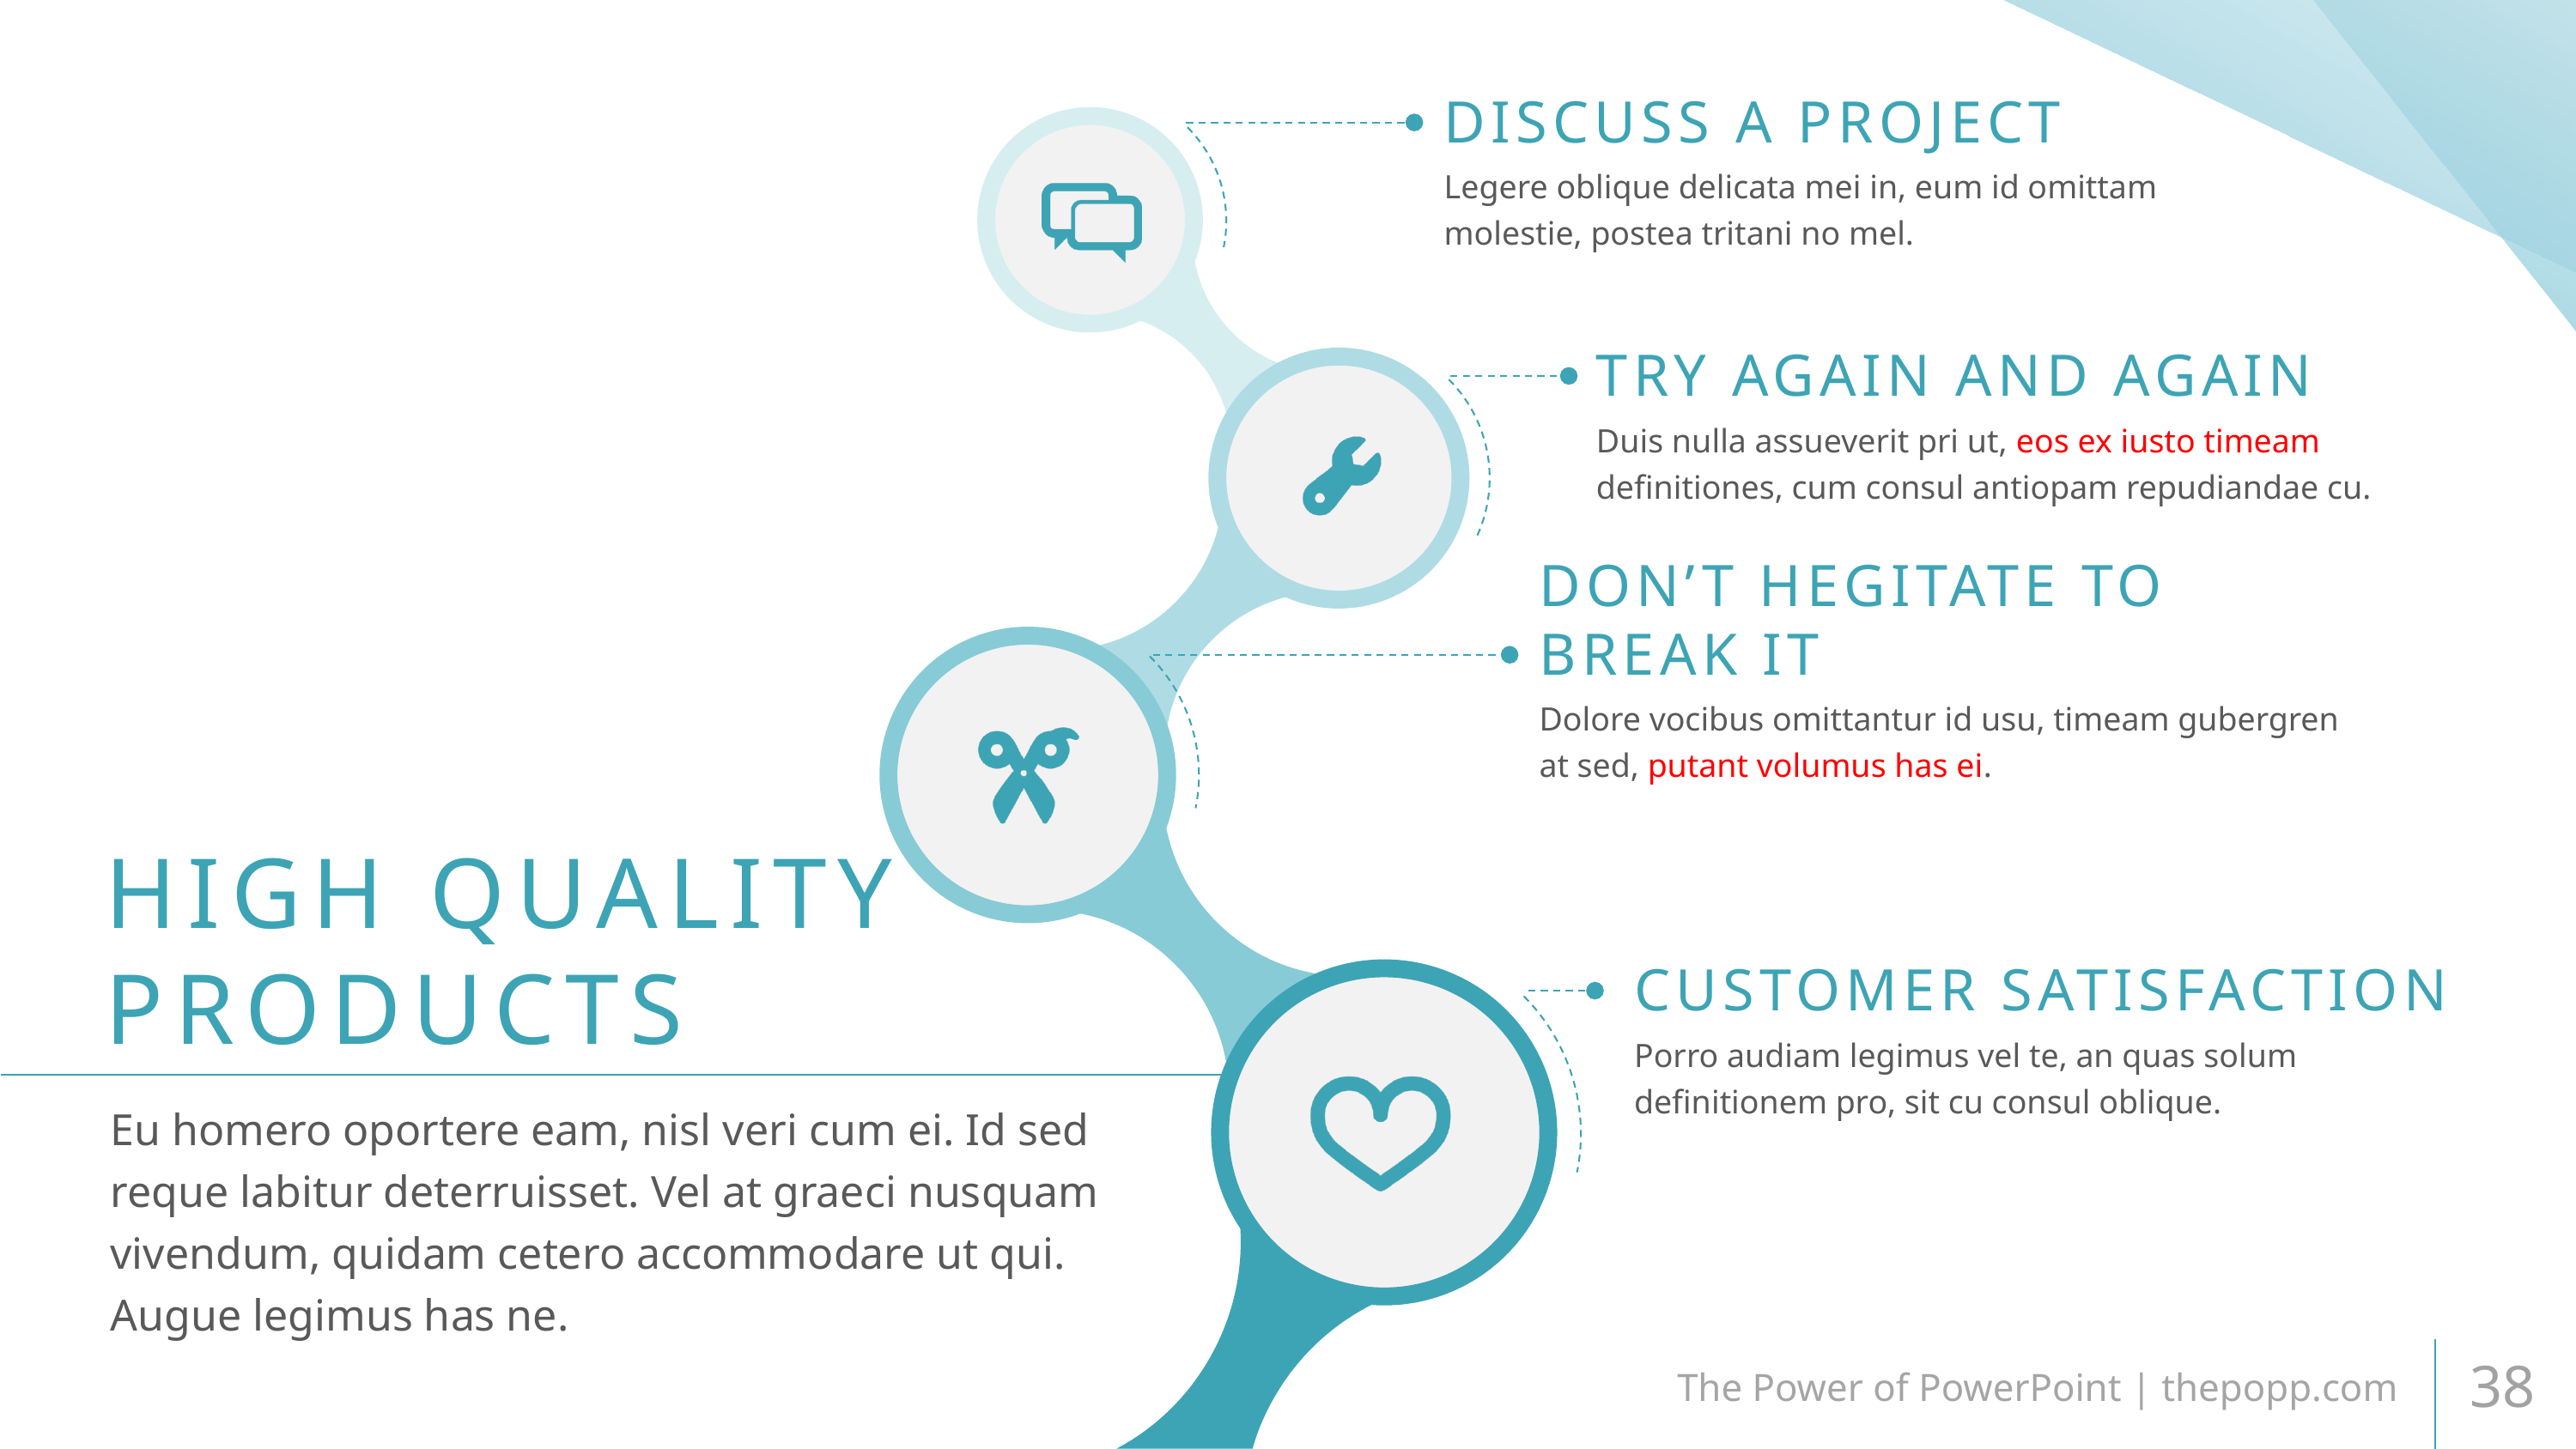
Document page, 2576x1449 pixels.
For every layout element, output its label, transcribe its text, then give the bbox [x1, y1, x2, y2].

list DISCUSS A PROJECT [1420, 45, 2283, 147]
picture [1279, 419, 1398, 537]
list TRY AGAIN AND AGAIN [1573, 300, 2436, 401]
picture [1041, 166, 1143, 268]
list DON’T HEGITATE TO BREAK IT [1516, 578, 2379, 680]
list CUSTOMER SATISFACTION [1611, 914, 2474, 1016]
list HIGH QUALITY PRODUCTS [82, 762, 933, 1075]
slide_number 38 [2446, 1350, 2575, 1428]
list Duis nulla assueverit pri ut, eos ex iusto timeam definitiones, cum consul antiopam repudiandae cu. [1573, 401, 2436, 547]
picture [955, 702, 1098, 846]
list Dolore vocibus omittantur id usu, timeam gubergren at sed, putant volumus has ei. [1516, 680, 2379, 826]
list Legere oblique delicata mei in, eum id omittam molestie, postea tritani no mel. [1420, 147, 2290, 294]
footer The Power of PowerPoint | thepopp.com [1326, 1350, 2421, 1428]
list Eu homero oportere eam, nisl veri cum ei. Id sed reque labitur deterruisset. Vel at graeci nusquam vivendum, quidam cetero accommodare ut qui. Augue legimus has ne. [87, 1081, 1130, 1358]
list Porro audiam legimus vel te, an quas solum definitionem pro, sit cu consul oblique. [1611, 1016, 2474, 1162]
picture [1293, 1046, 1467, 1221]
